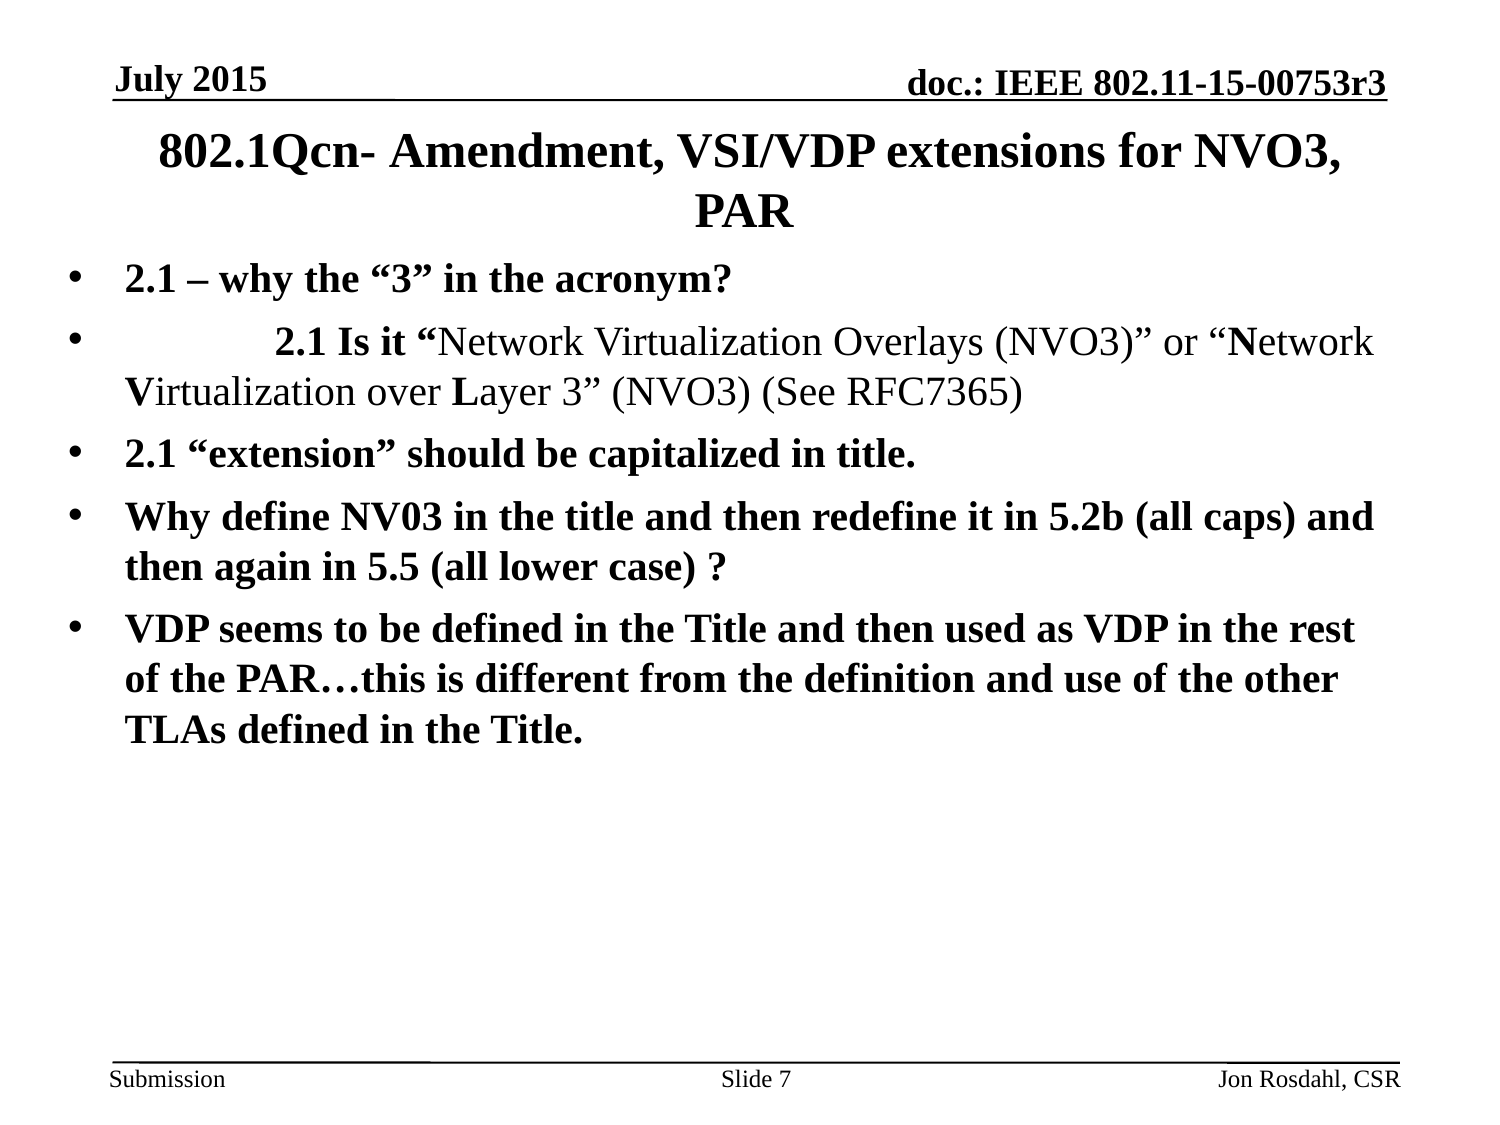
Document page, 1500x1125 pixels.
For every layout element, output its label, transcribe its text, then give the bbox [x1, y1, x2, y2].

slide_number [114, 54, 423, 100]
slide_number Slide 7 [712, 1061, 800, 1123]
title 802.1Qcn- Amendment, VSI/VDP extensions for NVO3, PAR [112, 112, 1389, 243]
list 2.1 – why the “3” in the acronym? 2.1 Is it “Network Virtualization Overlays (NVO3)” or “Network Virtualization over Layer 3” (NVO3) (See RFC7365) 2.1 “extension” should be capitalized in title. Why define NV03 in the title and then redefine it in 5.2b (all caps) and then again in 5.5 (all lower case) ? VDP seems to be defined in the Title and then used as VDP in the rest of the PAR…this is different from the definition and use of the other TLAs defined in the Title. [52, 243, 1412, 1048]
footer Jon Rosdahl, CSR [878, 1061, 1402, 1093]
